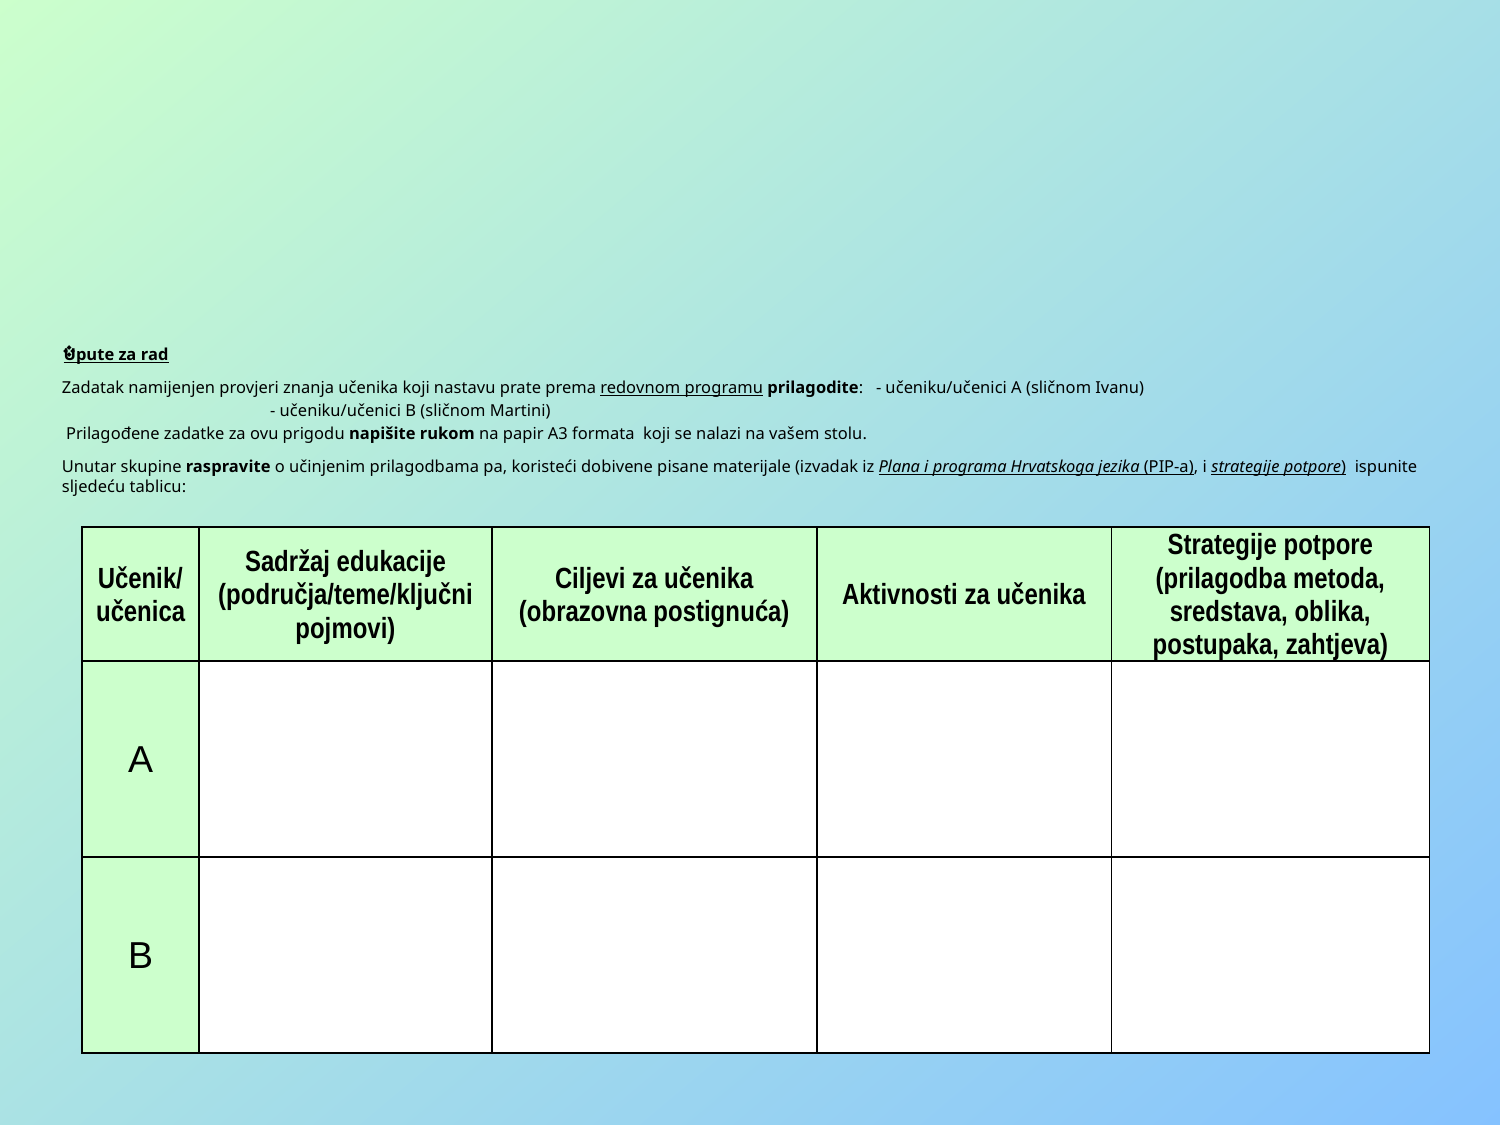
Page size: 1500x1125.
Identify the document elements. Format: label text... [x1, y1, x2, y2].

table_cell [1112, 858, 1429, 1052]
table_cell [1112, 662, 1429, 856]
table_header Sadržaj edukacije (područja/teme/ključni pojmovi) [200, 528, 491, 660]
table_cell B [83, 858, 198, 1052]
table_cell [818, 858, 1111, 1052]
table_header Ciljevi za učenika (obrazovna postignuća) [493, 528, 816, 660]
table_cell [200, 662, 491, 856]
list Upute za rad Zadatak namijenjen provjeri znanja učenika koji nastavu prate prema redovnom programu prilagodite: - učeniku/učenici A (sličnom Ivanu) - učeniku/učenici B (sličnom Martini) Prilagođene zadatke za ovu prigodu napišite rukom na papir A3 formata koji se nalazi na vašem stolu. Unutar skupine raspravite o učinjenim prilagodbama pa, koristeći dobivene pisane materijale (izvadak iz Plana i programa Hrvatskoga jezika (PIP-a), i strategije potpore) ispunite sljedeću tablicu: [46, 46, 1465, 528]
table_header Strategije potpore (prilagodba metoda, sredstava, oblika, postupaka, zahtjeva) [1112, 528, 1429, 660]
table_header Učenik/ učenica [83, 528, 198, 660]
table_header Aktivnosti za učenika [818, 528, 1111, 660]
table_cell [493, 662, 816, 856]
table_cell A [83, 662, 198, 856]
table_cell [200, 858, 491, 1052]
table_cell [493, 858, 816, 1052]
table_cell [818, 662, 1111, 856]
